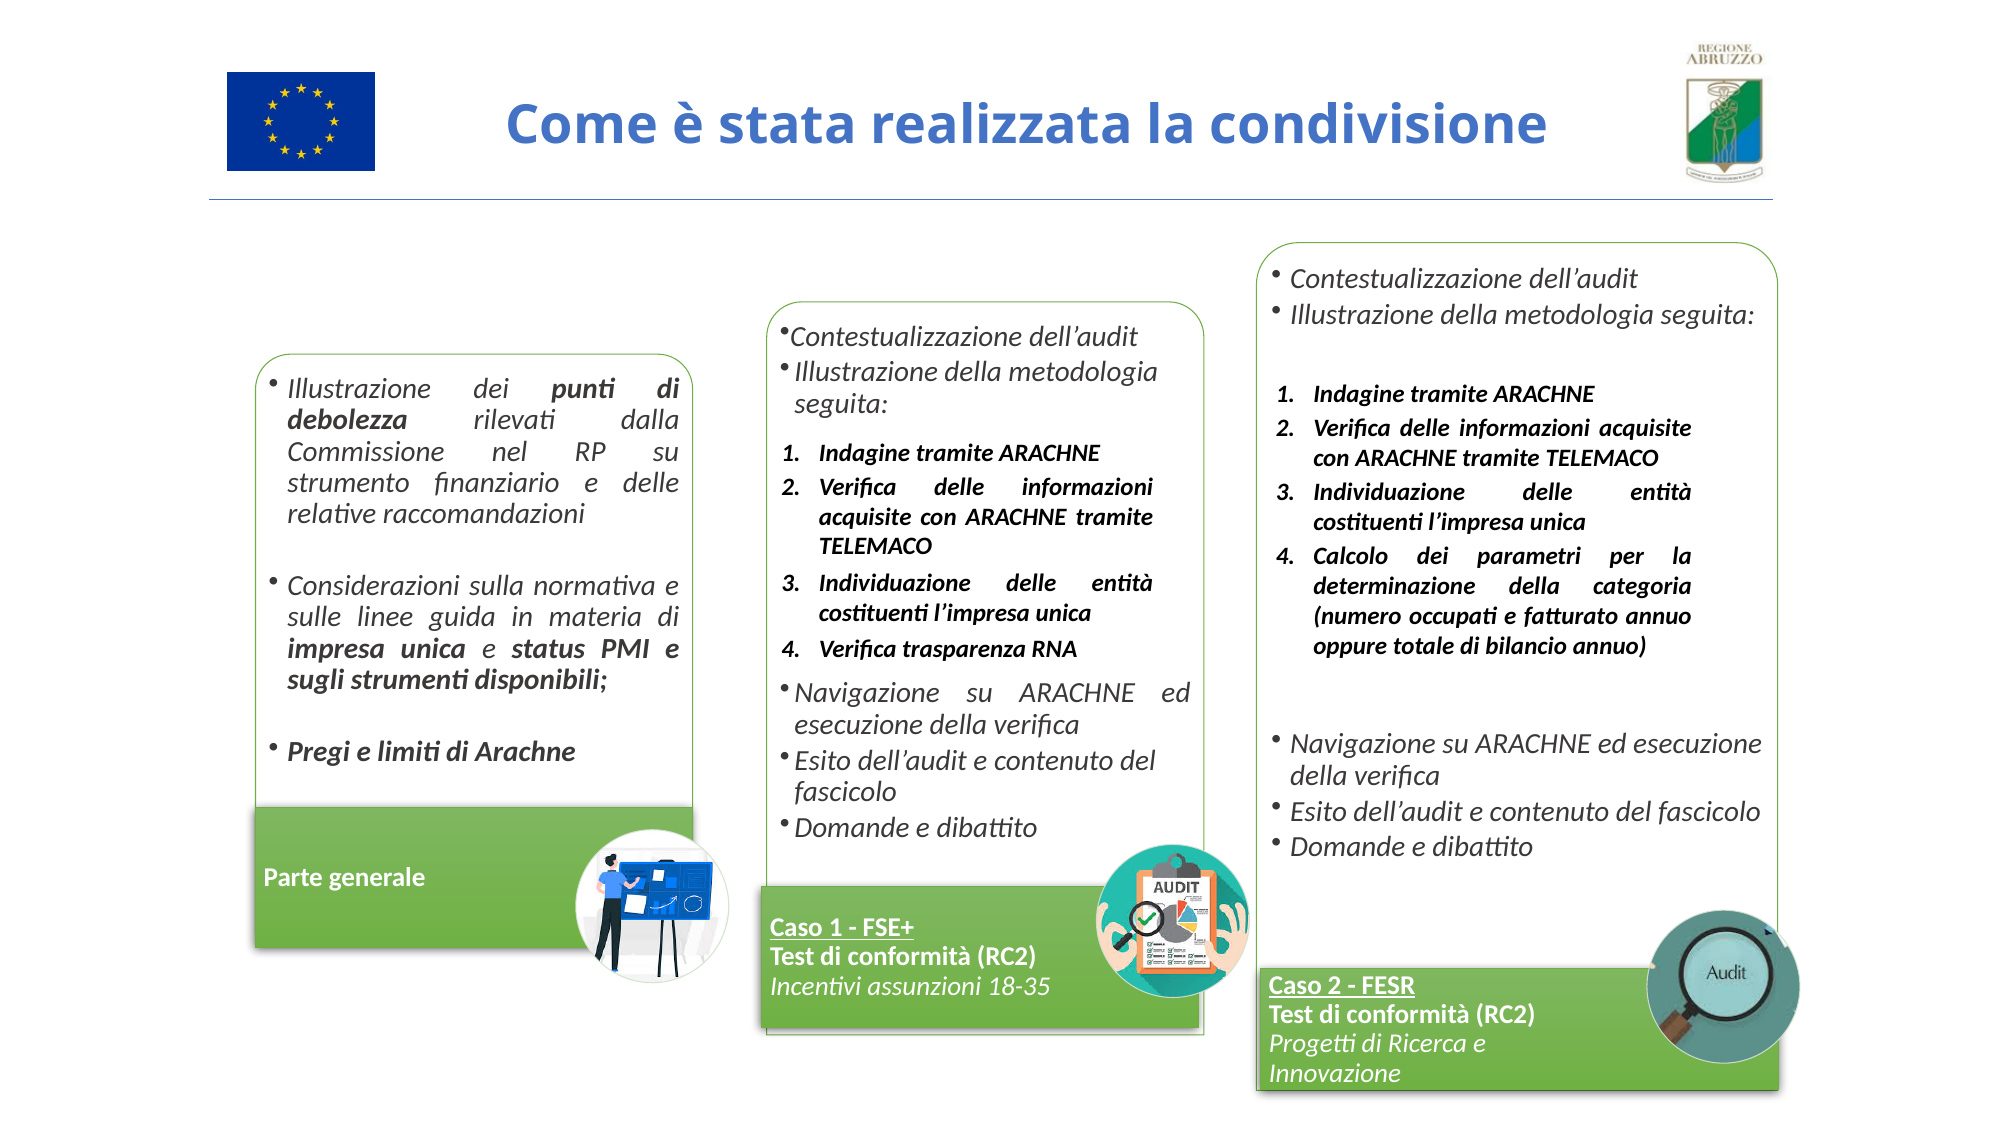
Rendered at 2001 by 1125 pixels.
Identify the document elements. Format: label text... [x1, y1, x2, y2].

title Come è stata realizzata la condivisione [374, 71, 1680, 182]
picture [1680, 41, 1773, 184]
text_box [254, 229, 1800, 1108]
picture [227, 72, 375, 171]
